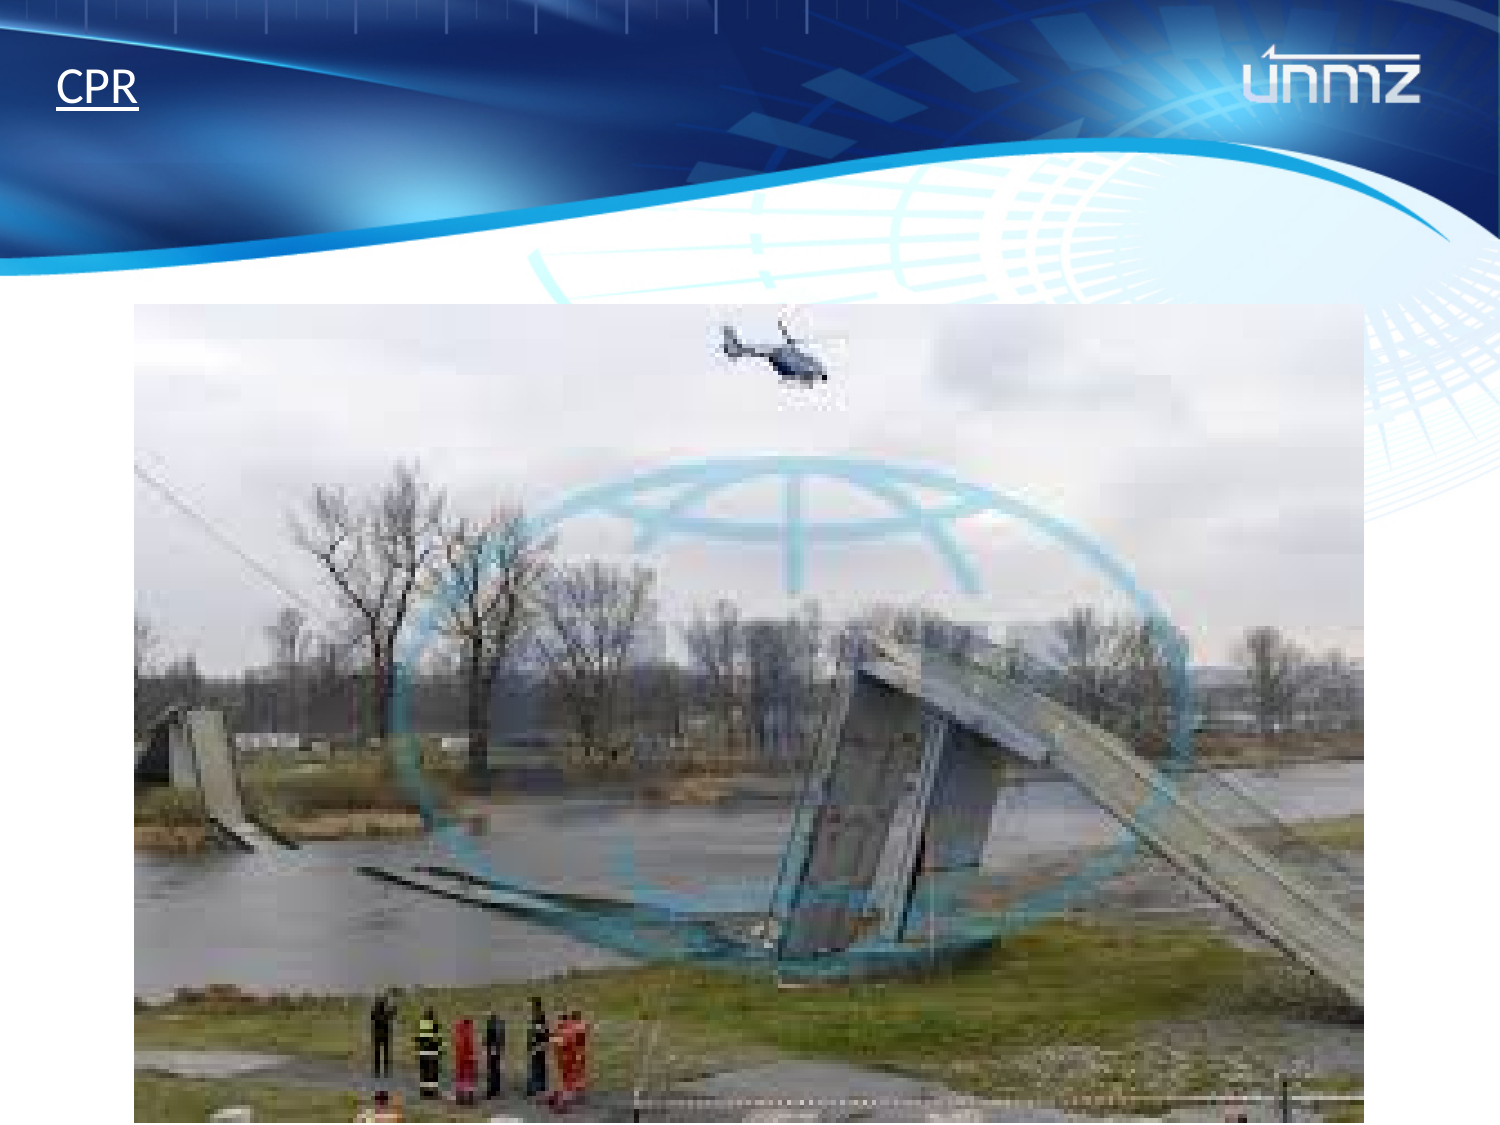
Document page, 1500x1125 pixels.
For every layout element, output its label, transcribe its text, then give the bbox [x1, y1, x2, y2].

picture [0, 0, 1500, 1125]
title CPR [41, 44, 1223, 232]
